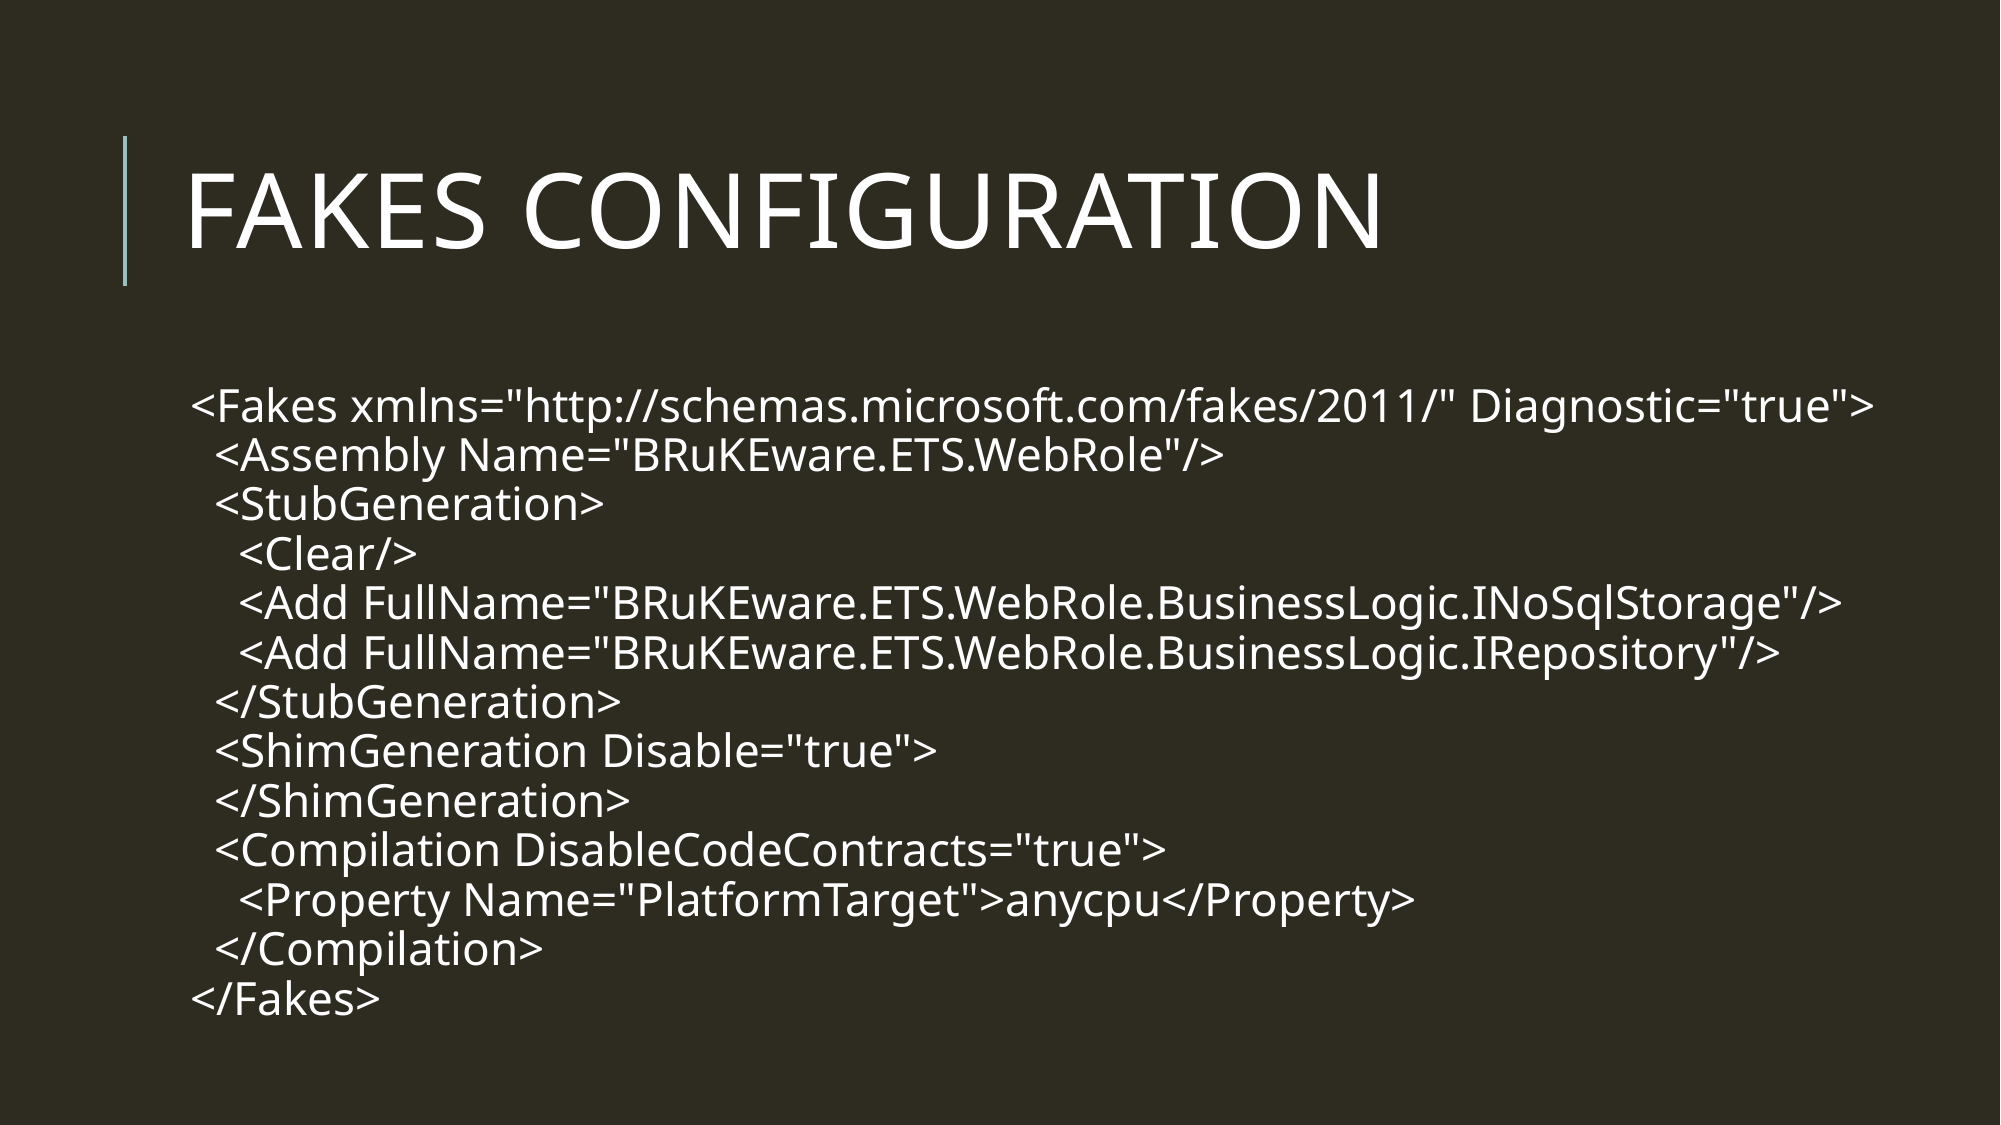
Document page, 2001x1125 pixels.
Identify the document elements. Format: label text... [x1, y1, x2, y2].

title FAKES CONFIGURATION [168, 96, 1763, 342]
list <Fakes xmlns="http://schemas.microsoft.com/fakes/2011/" Diagnostic="true"> <Assembly Name="BRuKEware.ETS.WebRole"/> <StubGeneration> <Clear/> <Add FullName="BRuKEware.ETS.WebRole.BusinessLogic.INoSqlStorage"/> <Add FullName="BRuKEware.ETS.WebRole.BusinessLogic.IRepository"/> </StubGeneration> <ShimGeneration Disable="true"> </ShimGeneration> <Compilation DisableCodeContracts="true"> <Property Name="PlatformTarget">anycpu</Property> </Compilation> </Fakes> [168, 375, 2000, 1035]
